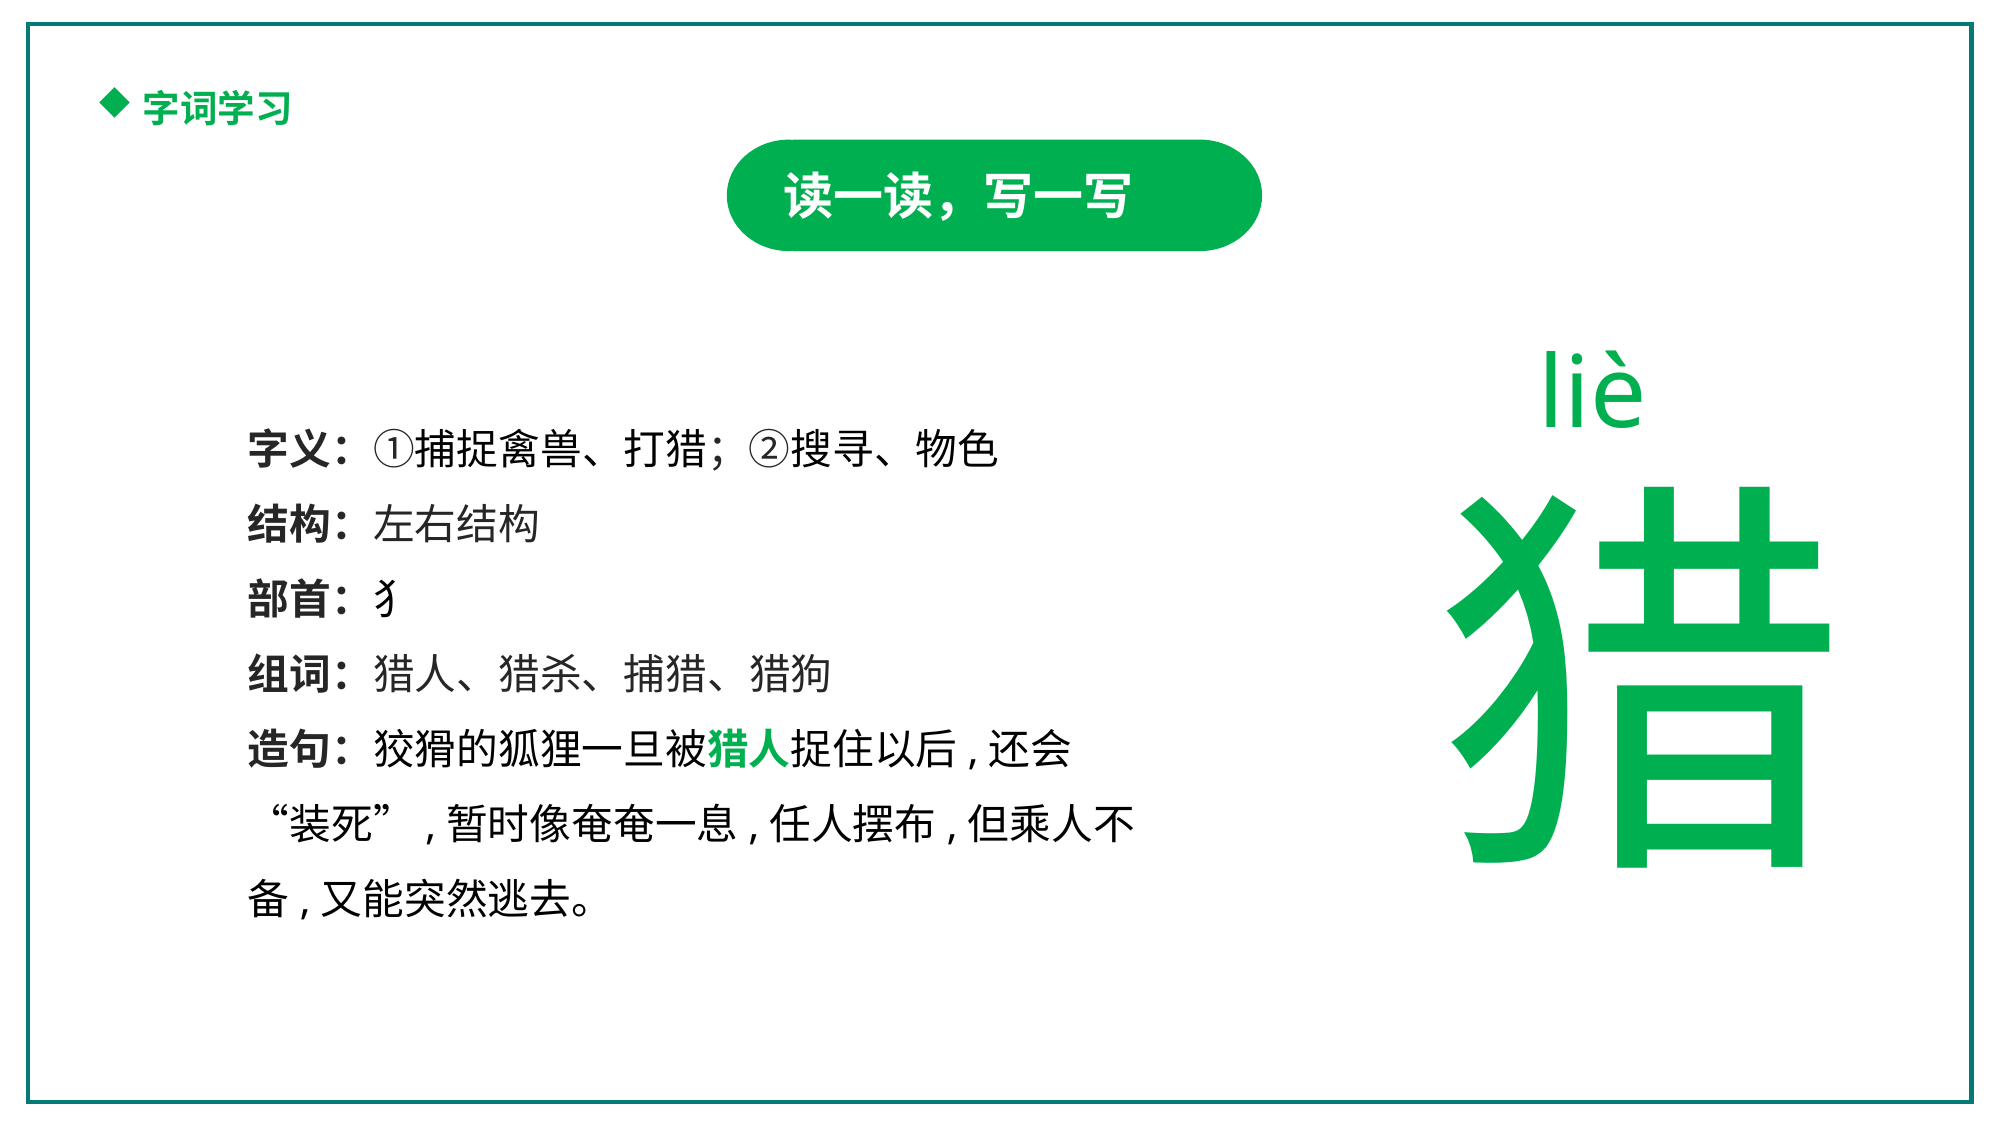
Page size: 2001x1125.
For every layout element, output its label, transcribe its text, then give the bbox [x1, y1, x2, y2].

text_box 字义：①捕捉禽兽、打猎；②搜寻、物色 结构：左右结构 部首：犭 组词：猎人、猎杀、捕猎、猎狗 造句：狡猾的狐狸一旦被猎人捉住以后,还会“装死”,暂时像奄奄一息,任人摆布,但乘人不备,又能突然逃去。 [233, 390, 1165, 931]
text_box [1418, 319, 1767, 932]
text_box 字词学习 [81, 77, 562, 137]
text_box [726, 139, 1263, 252]
